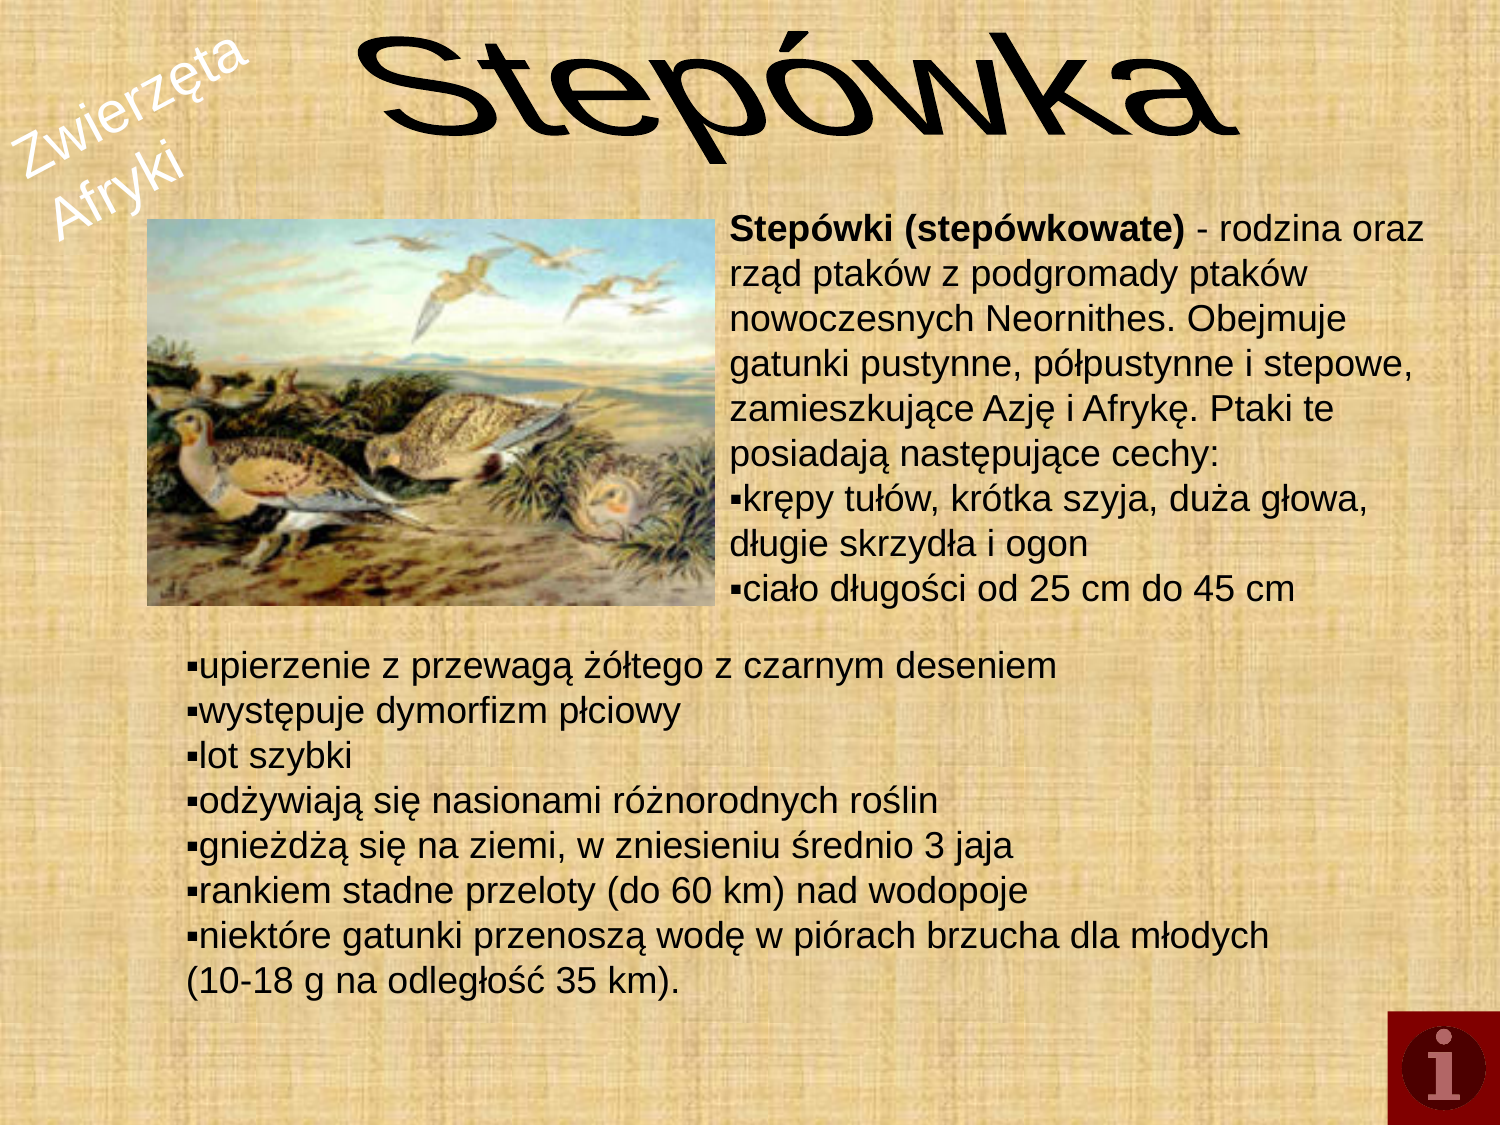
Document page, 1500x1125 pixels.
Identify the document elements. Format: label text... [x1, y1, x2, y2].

text_box [1387, 1011, 1500, 1125]
picture [0, 0, 1500, 1125]
text_box Stepówki (stepówkowate) - rodzina oraz rząd ptaków z podgromady ptaków nowoczesnych Neornithes. Obejmuje gatunki pustynne, półpustynne i stepowe, zamieszkujące Azję i Afrykę. Ptaki te posiadają następujące cechy: ▪krępy tułów, krótka szyja, duża głowa, długie skrzydła i ogon ▪ciało długości od 25 cm do 45 cm [714, 196, 1471, 674]
text_box ▪upierzenie z przewagą żółtego z czarnym deseniem ▪występuje dymorfizm płciowy ▪lot szybki ▪odżywiają się nasionami różnorodnych roślin ▪gnieżdżą się na ziemi, w zniesieniu średnio 3 jaja ▪rankiem stadne przeloty (do 60 km) nad wodopoje ▪niektóre gatunki przenoszą wodę w piórach brzucha dla młodych (10-18 g na odległość 35 km). [171, 633, 1306, 1066]
